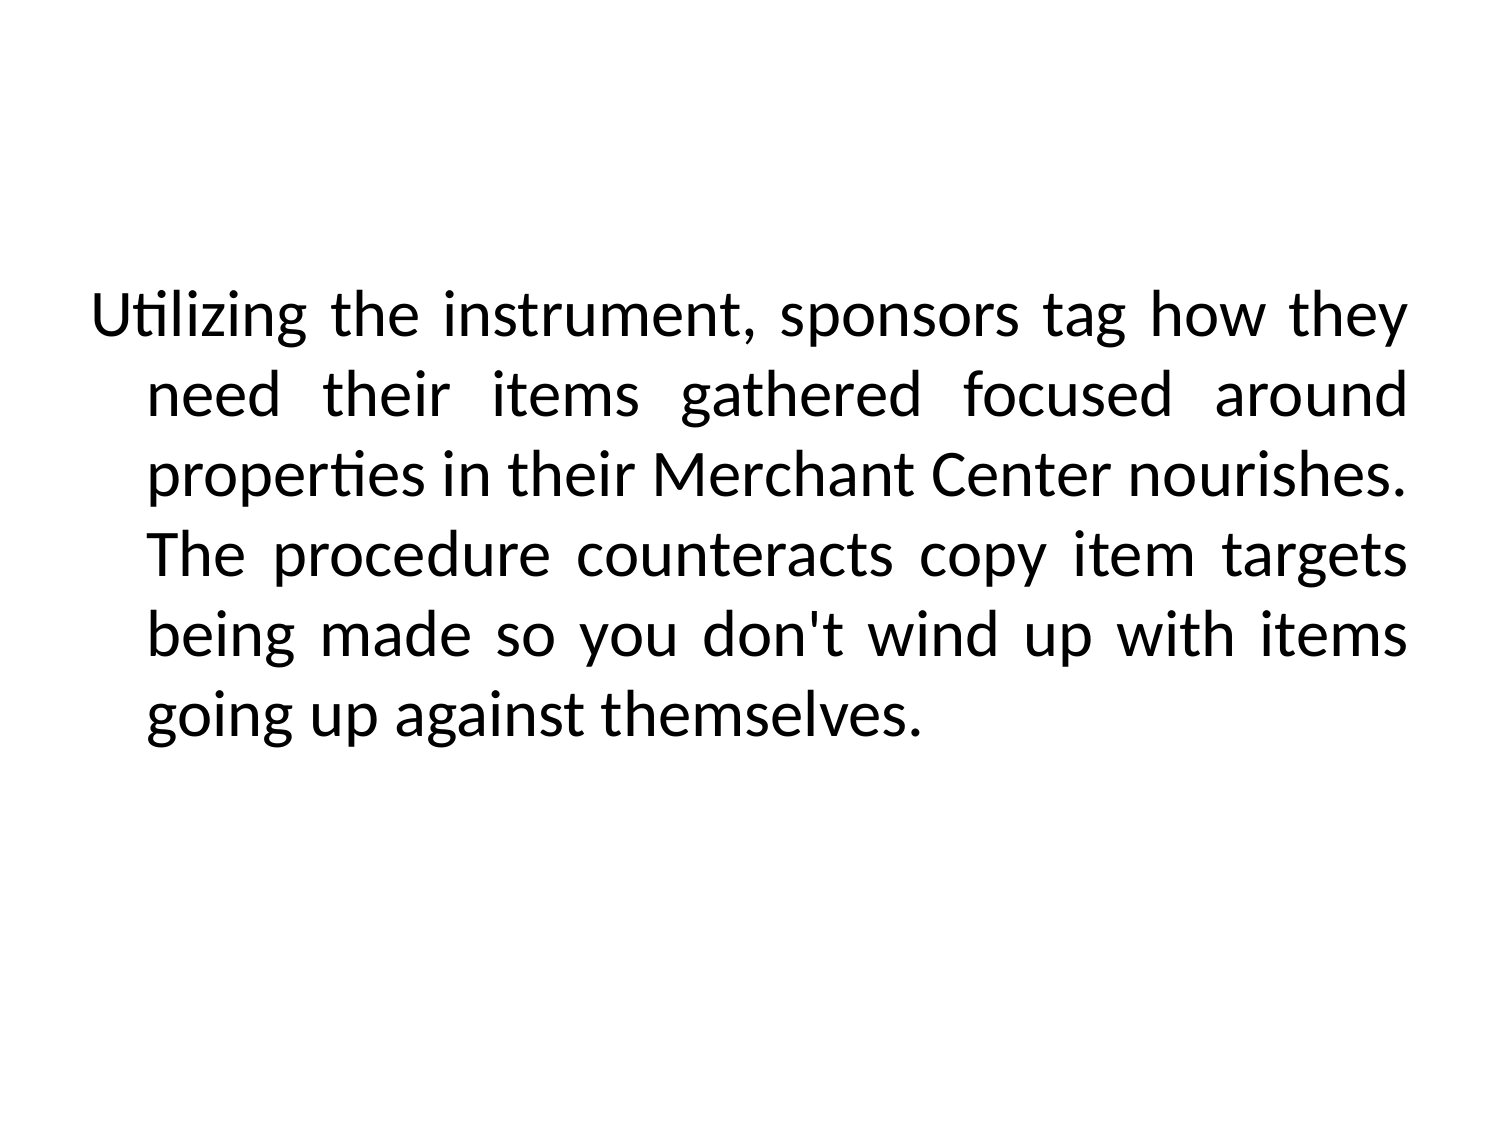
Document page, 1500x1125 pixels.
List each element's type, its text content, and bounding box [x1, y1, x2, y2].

list Utilizing the instrument, sponsors tag how they need their items gathered focused around properties in their Merchant Center nourishes. The procedure counteracts copy item targets being made so you don't wind up with items going up against themselves. [75, 262, 1425, 1005]
